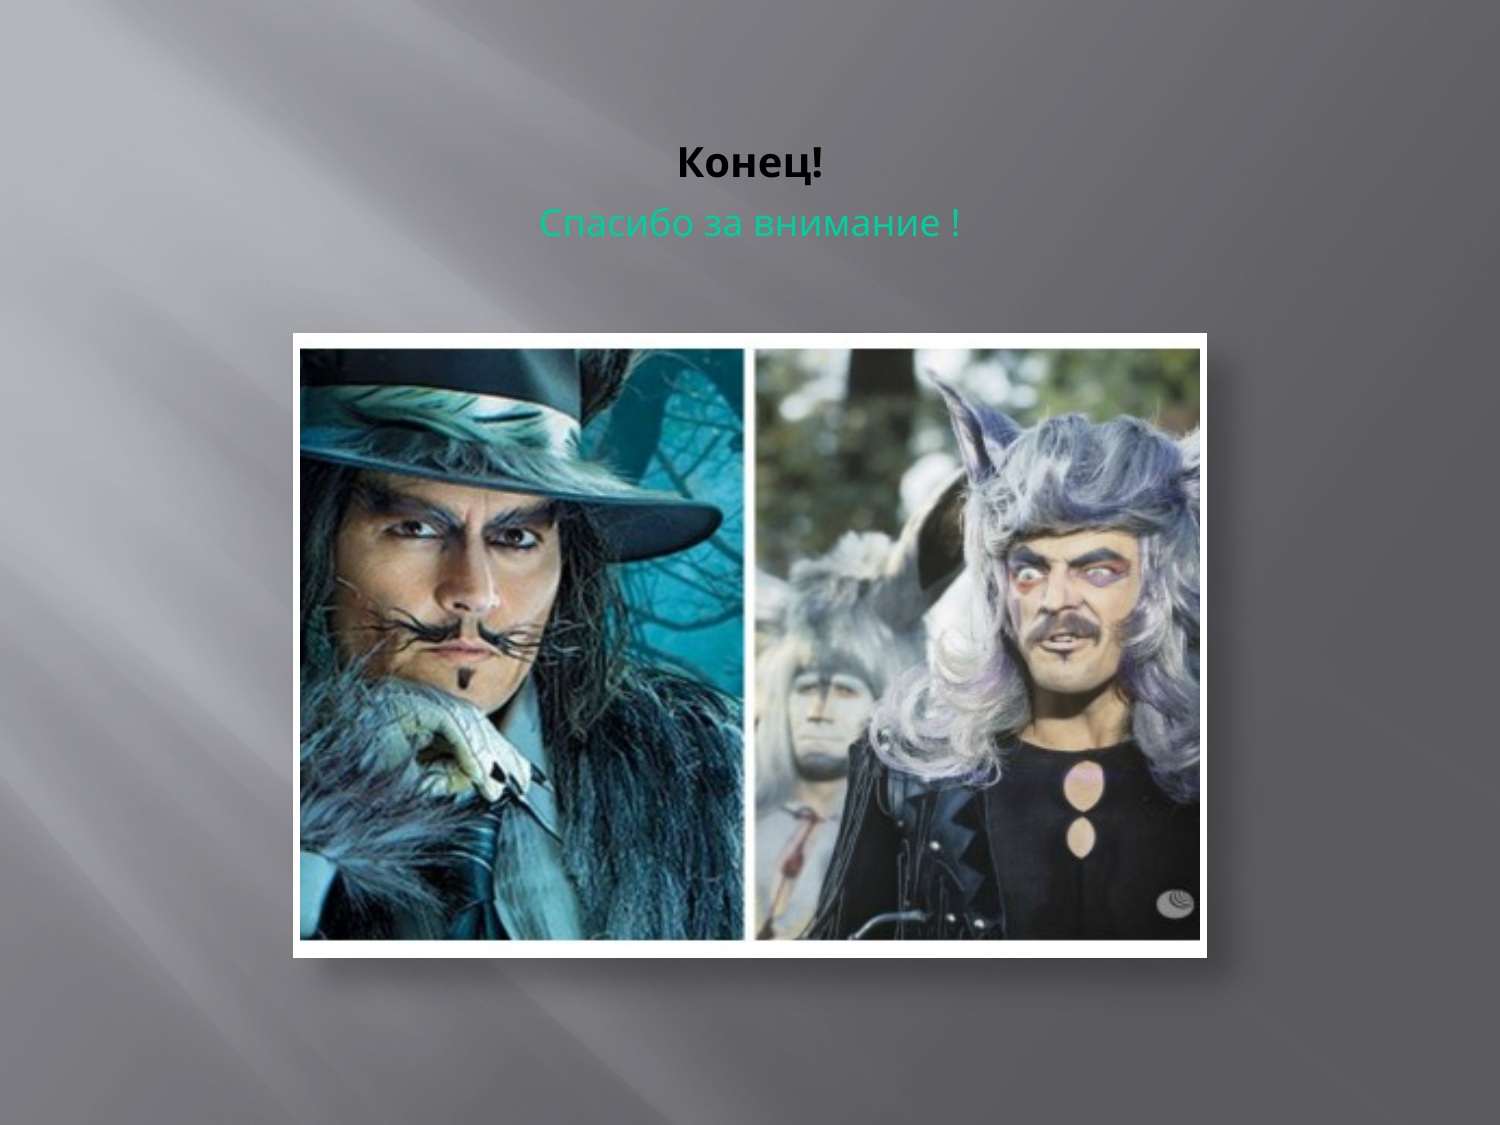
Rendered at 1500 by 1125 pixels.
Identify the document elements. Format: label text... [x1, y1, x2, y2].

picture [299, 339, 1201, 951]
list Спасибо за внимание ! [300, 191, 1200, 279]
title Конец! [300, 99, 1200, 186]
